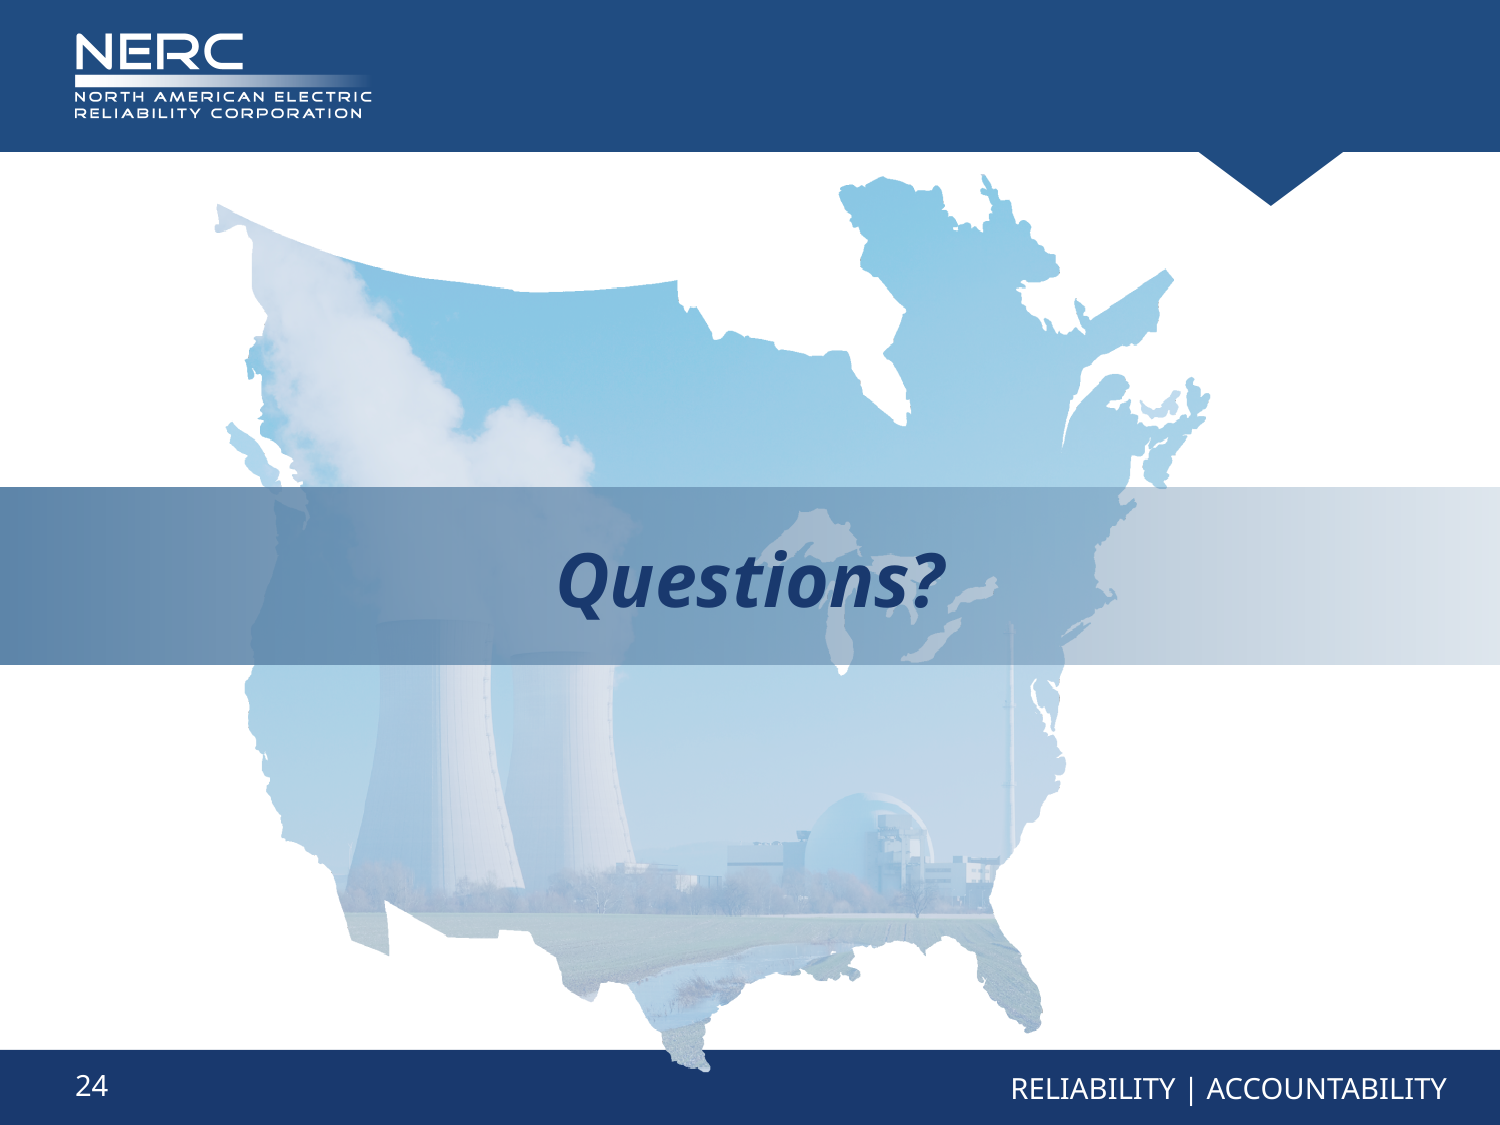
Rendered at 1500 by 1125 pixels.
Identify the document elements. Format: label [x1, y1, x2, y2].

picture [0, 0, 1500, 1088]
text_box [1229, 487, 1500, 665]
